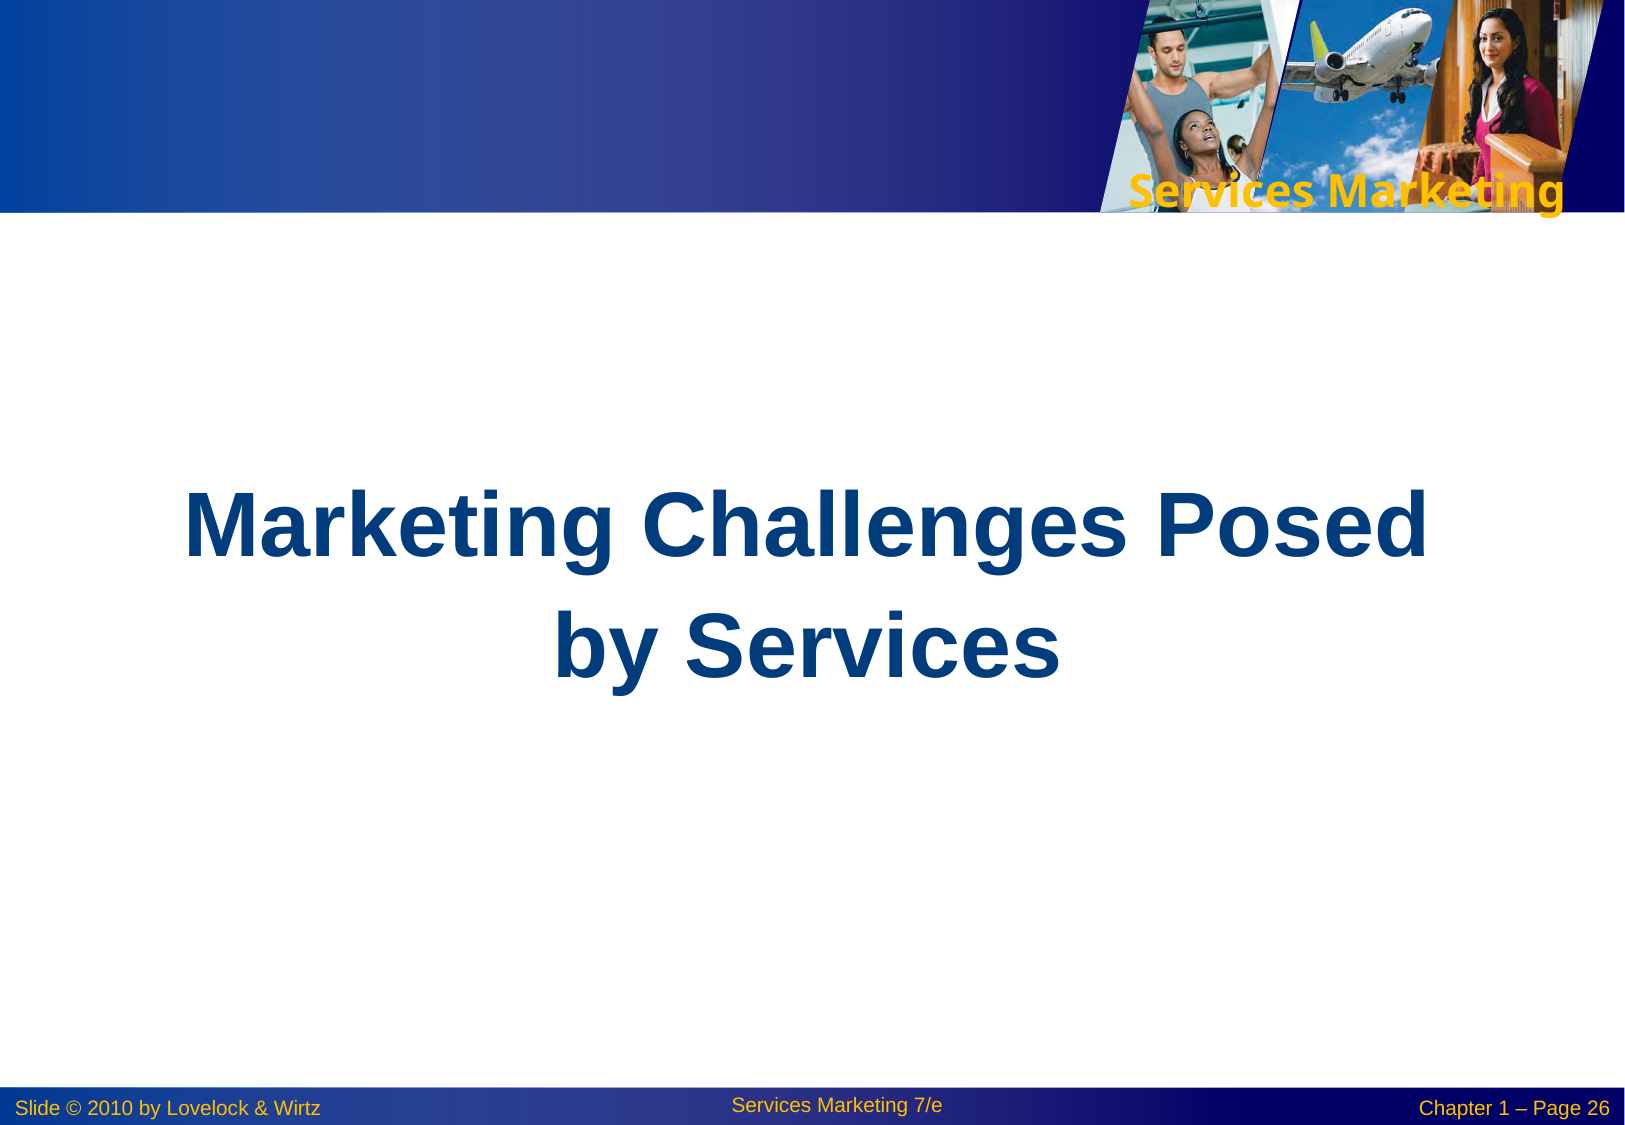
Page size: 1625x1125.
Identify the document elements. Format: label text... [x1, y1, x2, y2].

picture [1162, 186, 1172, 192]
picture [1546, 187, 1556, 202]
text_box Marketing Challenges Posed by Services [115, 410, 1500, 740]
picture [1100, 0, 1604, 213]
